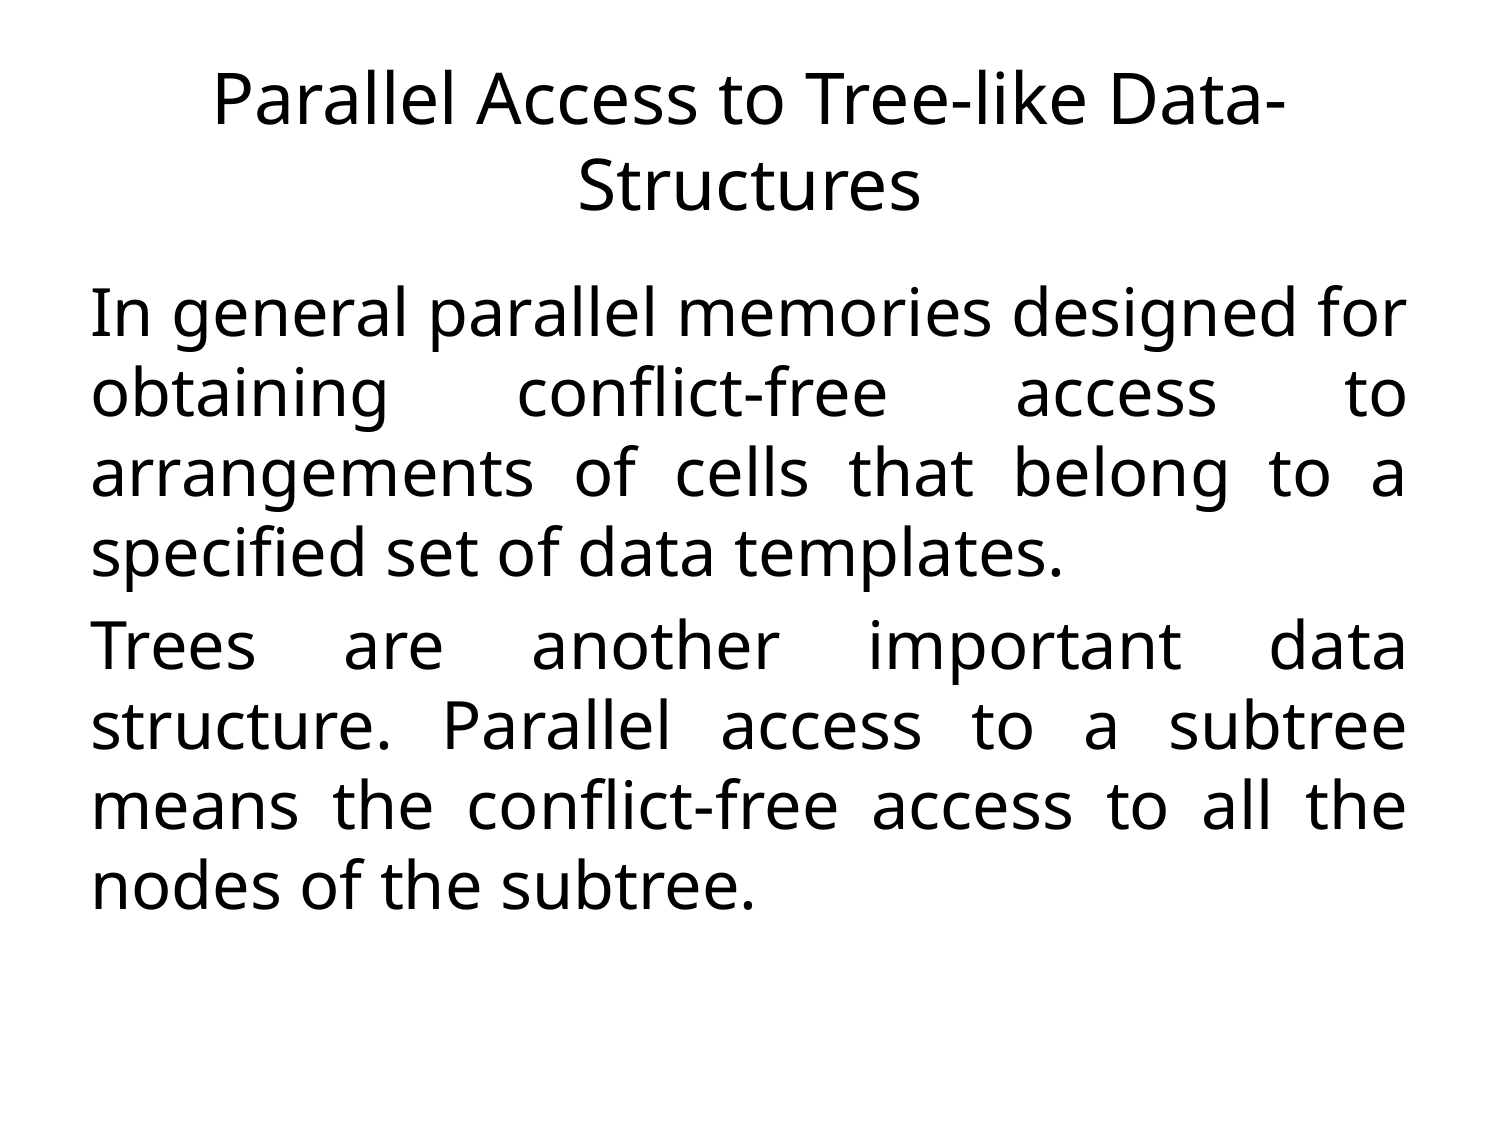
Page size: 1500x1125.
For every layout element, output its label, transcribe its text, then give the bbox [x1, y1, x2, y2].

title Parallel Access to Tree-like Data-Structures [75, 45, 1425, 233]
list In general parallel memories designed for obtaining conflict-free access to arrangements of cells that belong to a specified set of data templates. Trees are another important data structure. Parallel access to a subtree means the conflict-free access to all the nodes of the subtree. [75, 262, 1425, 1005]
